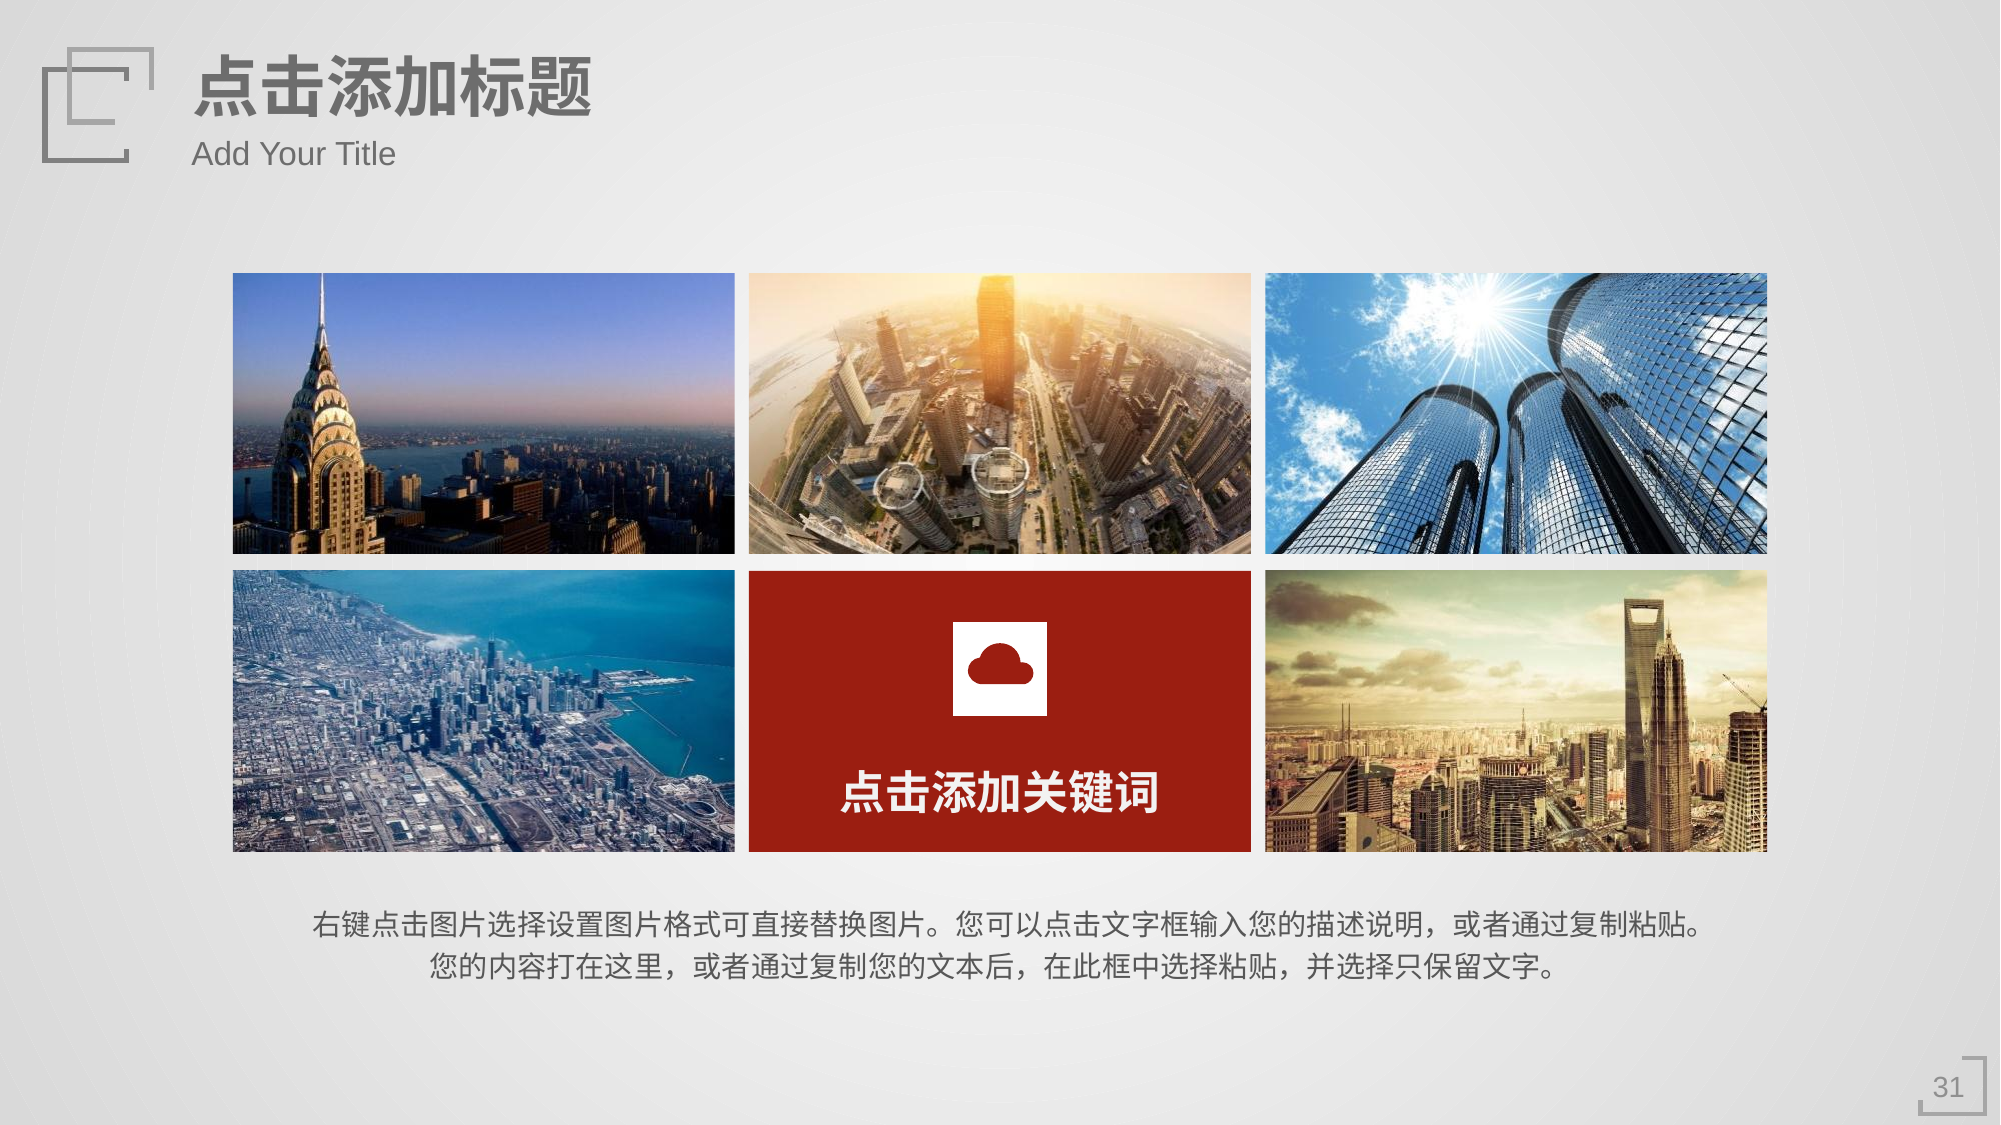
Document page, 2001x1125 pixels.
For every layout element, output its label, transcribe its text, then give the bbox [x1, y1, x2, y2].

text_box [1264, 570, 1768, 853]
text_box 右键点击图片选择设置图片格式可直接替换图片。您可以点击文字框输入您的描述说明，或者通过复制粘贴。您的内容打在这里，或者通过复制您的文本后，在此框中选择粘贴，并选择只保留文字。 [296, 894, 1704, 990]
text_box 点击添加关键词 [828, 758, 1172, 825]
text_box Add Your Title [176, 124, 555, 180]
text_box [232, 272, 736, 555]
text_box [953, 622, 1047, 716]
text_box [232, 570, 736, 853]
text_box 点击添加标题 [177, 36, 609, 132]
text_box [748, 570, 1252, 853]
text_box [1264, 272, 1768, 555]
text_box [748, 272, 1252, 555]
